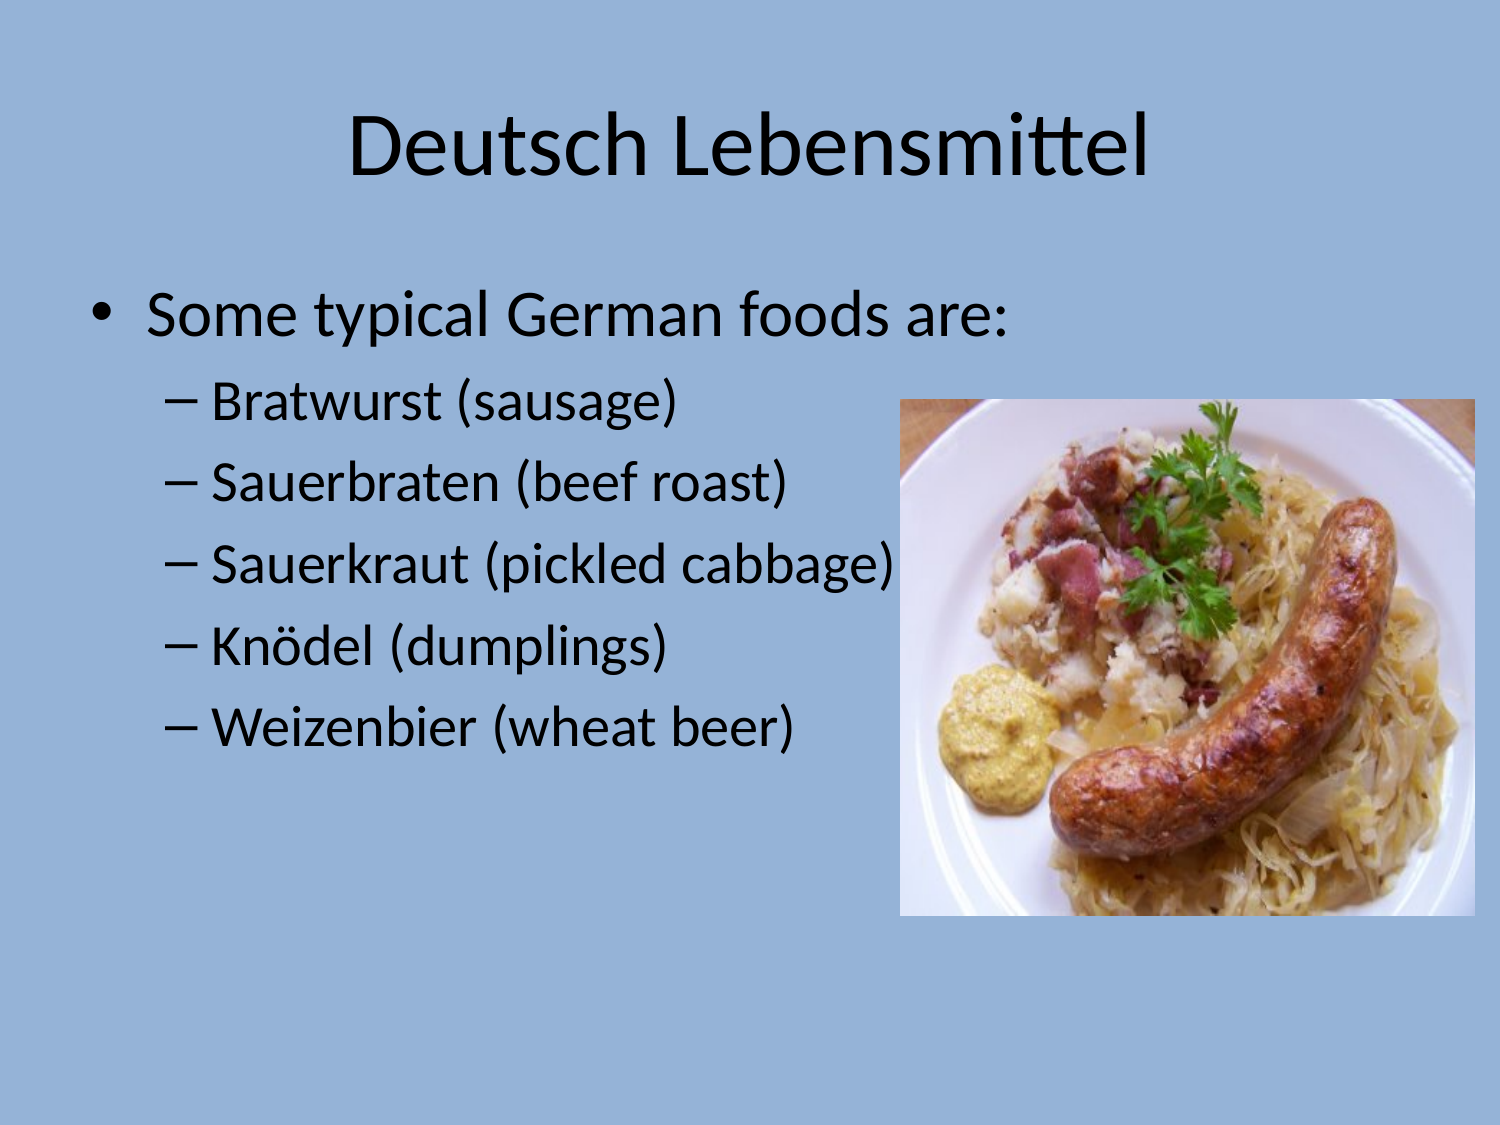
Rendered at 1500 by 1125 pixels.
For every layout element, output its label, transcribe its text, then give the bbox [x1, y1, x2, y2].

picture [899, 399, 1476, 916]
list Some typical German foods are: Bratwurst (sausage) Sauerbraten (beef roast) Sauerkraut (pickled cabbage) Knödel (dumplings) Weizenbier (wheat beer) [75, 262, 1063, 1005]
title Deutsch Lebensmittel [75, 45, 1425, 233]
